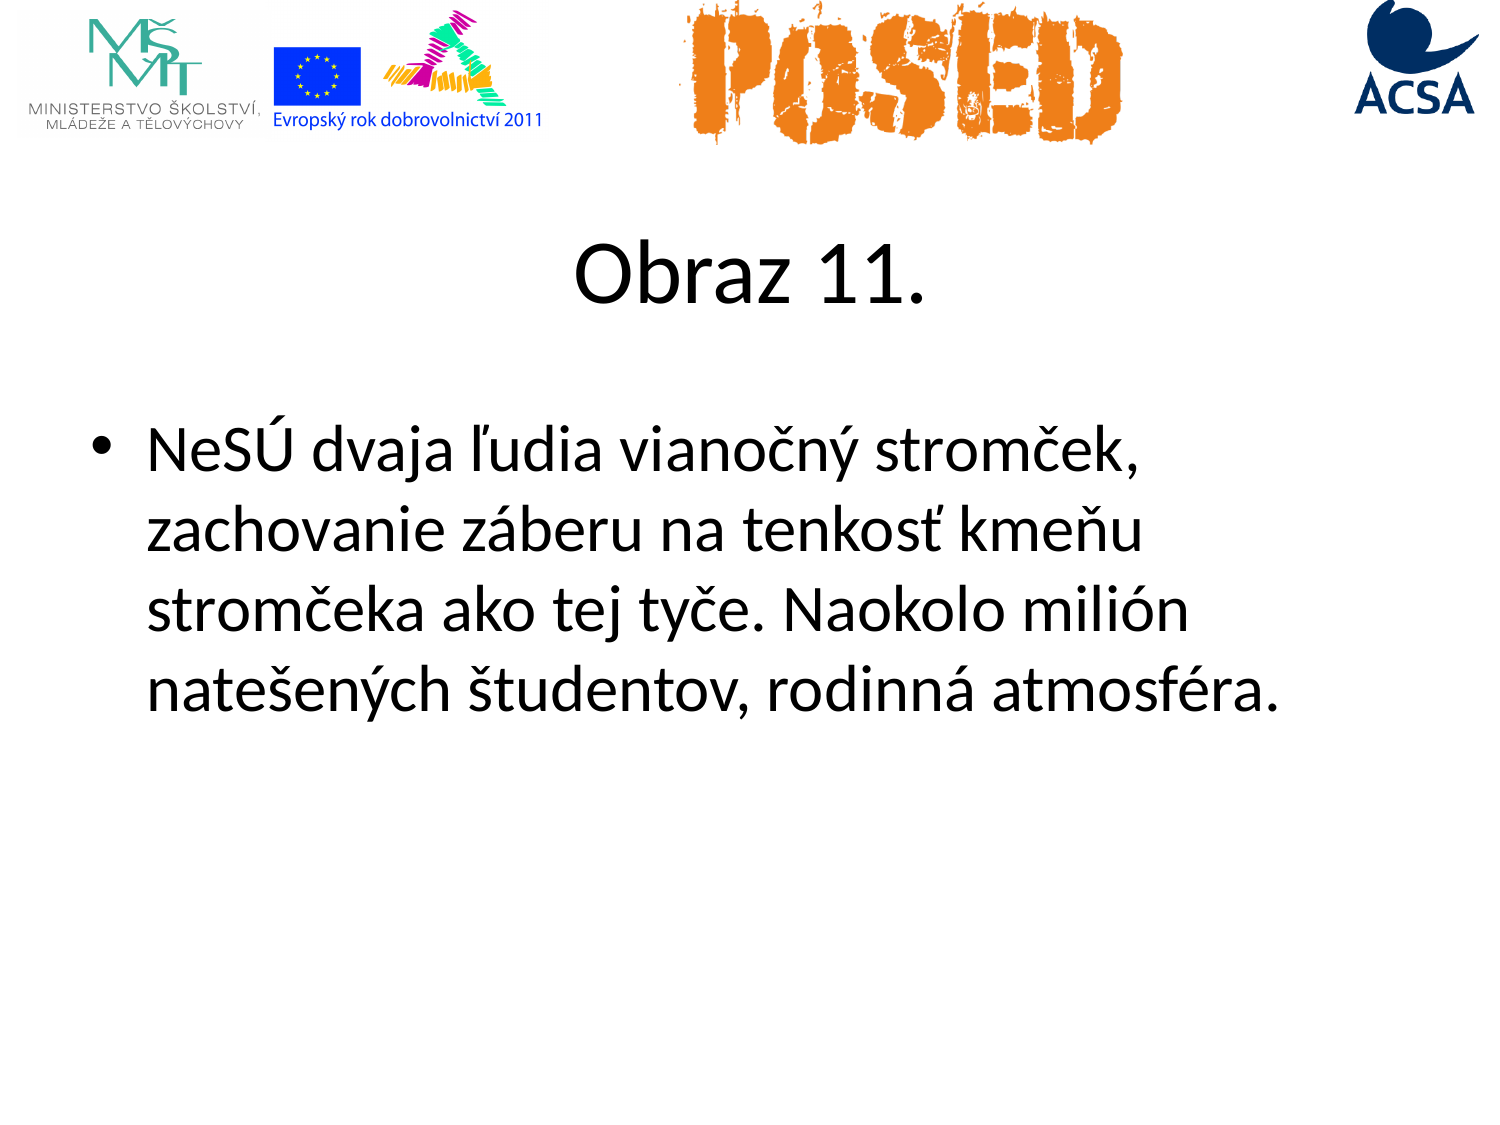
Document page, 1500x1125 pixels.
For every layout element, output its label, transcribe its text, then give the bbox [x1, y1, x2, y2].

list NeSÚ dvaja ľudia vianočný stromček, zachovanie záberu na tenkosť kmeňu stromčeka ako tej tyče. Naokolo milión natešených študentov, rodinná atmosféra. [75, 397, 1425, 1005]
title Obraz 11. [76, 172, 1427, 361]
picture [679, 0, 1123, 145]
picture [1354, 0, 1479, 114]
picture [17, 0, 549, 142]
